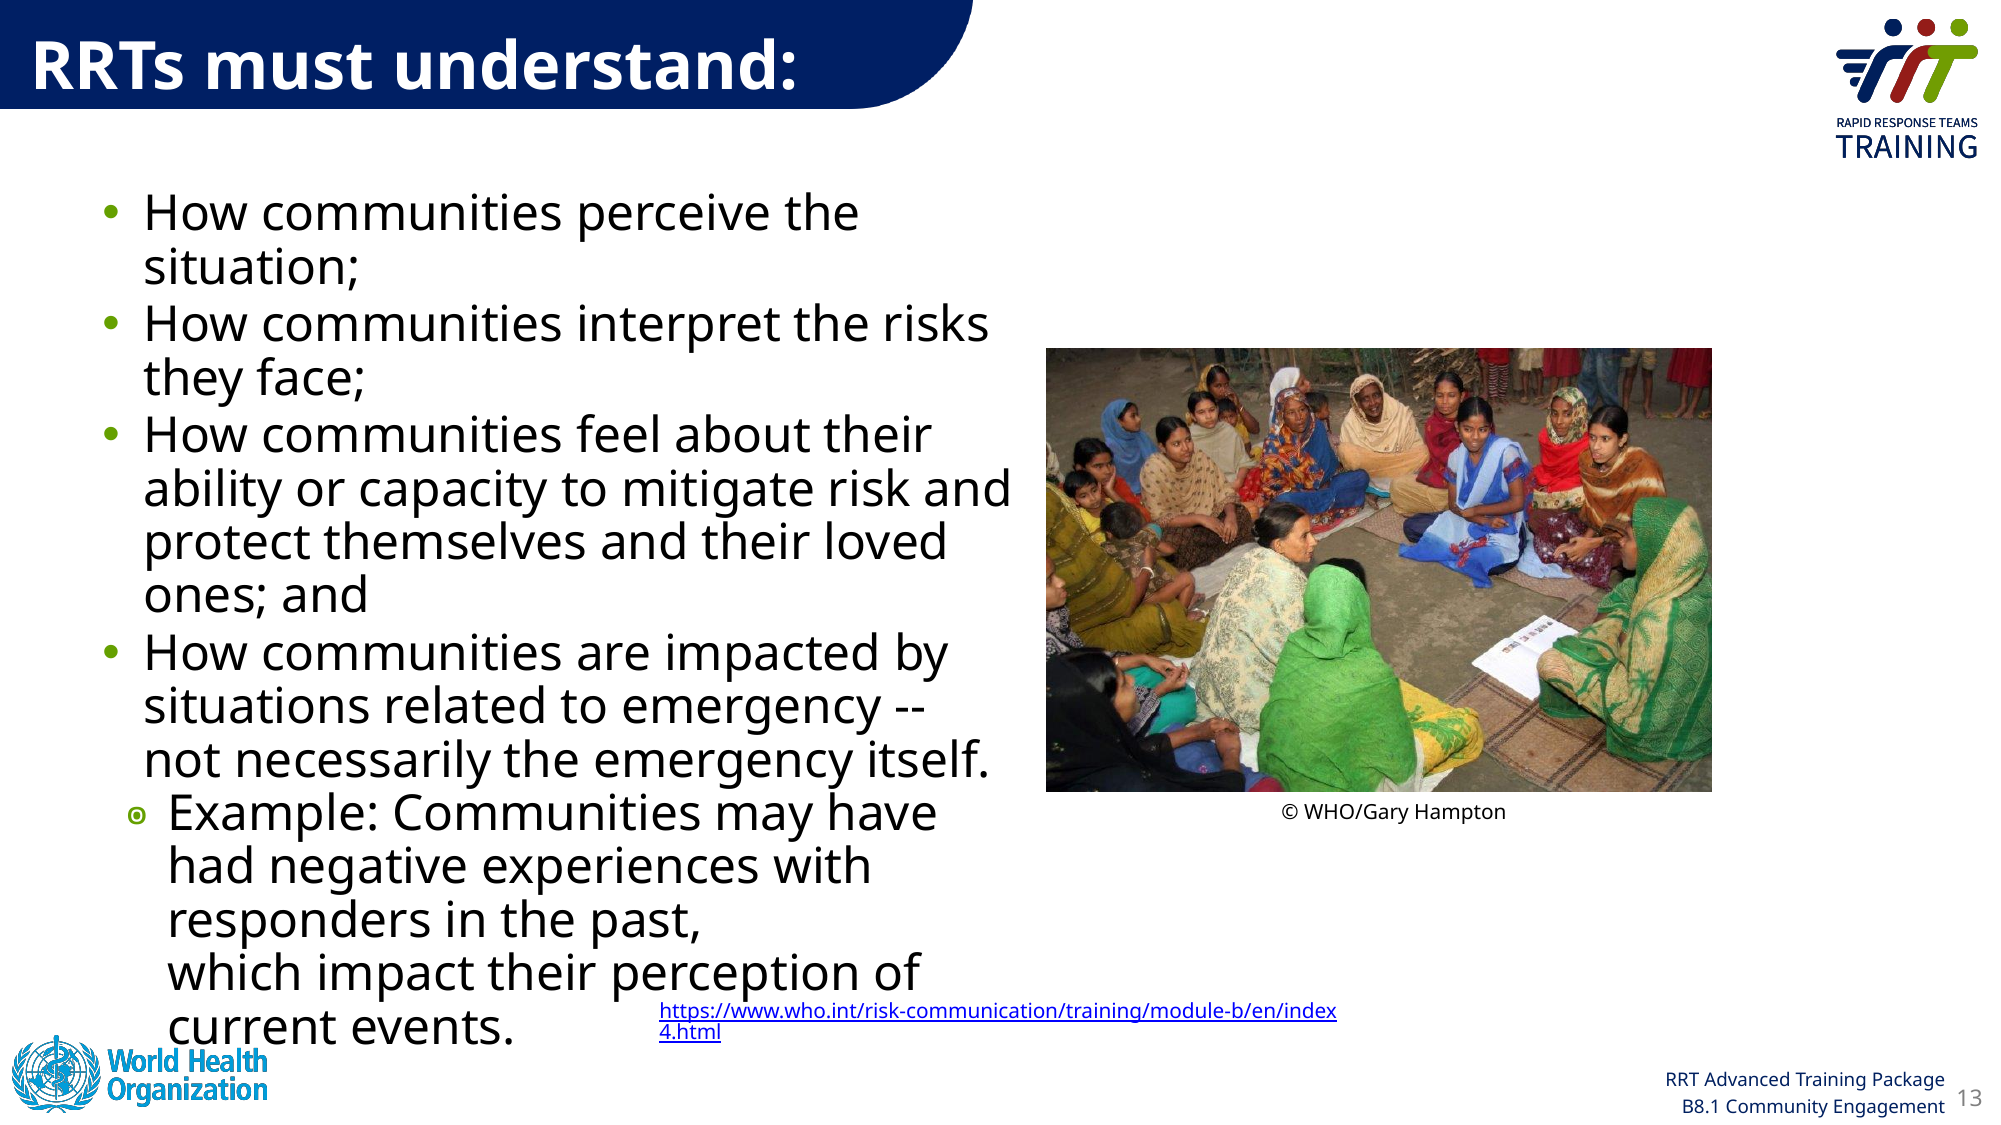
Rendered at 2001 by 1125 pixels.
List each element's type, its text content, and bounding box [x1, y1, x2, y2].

picture [36, 1088, 78, 1105]
text_box © WHO/Gary Hampton [1273, 792, 1514, 832]
picture [1835, 19, 1978, 167]
picture [50, 1108, 62, 1113]
picture [40, 1062, 47, 1070]
picture [71, 1053, 90, 1091]
picture [46, 1056, 54, 1062]
text_box RRTs must understand: [22, 15, 1490, 122]
picture [12, 1083, 48, 1113]
picture [12, 1035, 54, 1068]
list How communities perceive the situation; How communities interpret the risks they face; How communities feel about their ability or capacity to mitigate risk and protect themselves and their loved ones; and How communities are impacted by situations related to emergency -- not necessarily the emergency itself. Example: Communities may have had negative experiences with responders in the past, which impact their perception of current events. [94, 180, 1023, 945]
picture [34, 1054, 43, 1078]
text_box https://www.who.int/risk-communication/training/module-b/en/index4.html [651, 990, 1348, 1034]
picture [24, 1054, 36, 1087]
picture [1046, 348, 1712, 792]
picture [22, 1062, 26, 1077]
picture [59, 1035, 267, 1113]
picture [0, 0, 974, 109]
picture [30, 1083, 37, 1091]
